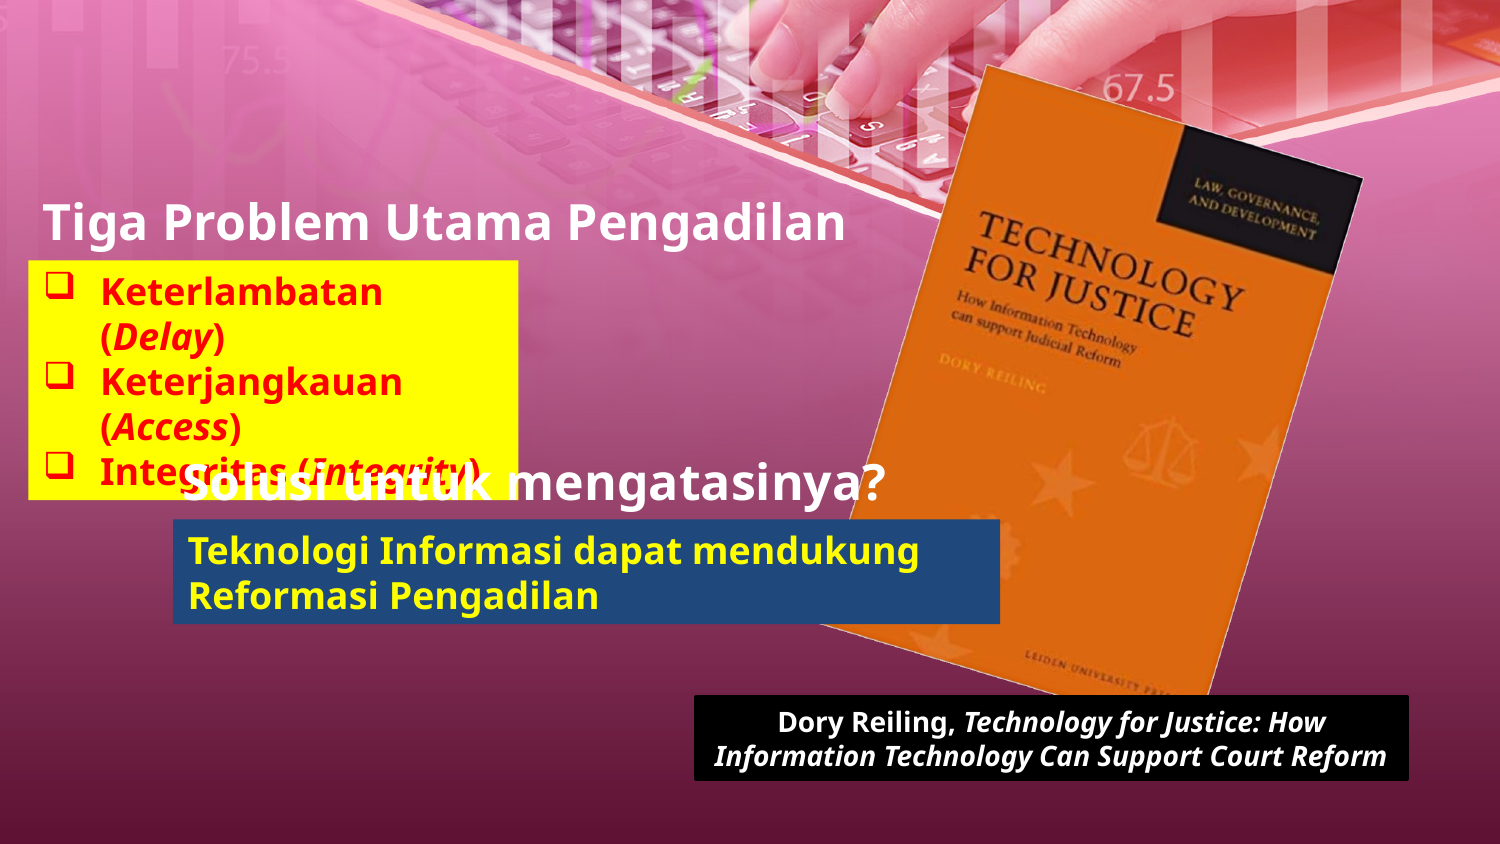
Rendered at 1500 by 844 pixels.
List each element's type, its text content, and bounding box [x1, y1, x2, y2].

text_box Solusi untuk mengatasinya? [167, 443, 887, 519]
picture [0, 0, 1500, 844]
text_box Dory Reiling, Technology for Justice: How Information Technology Can Support Court Reform [694, 695, 1409, 781]
text_box Tiga Problem Utama Pengadilan [28, 182, 887, 258]
text_box Keterlambatan (Delay) Keterjangkauan (Access) Integritas (Integrity) [28, 260, 519, 501]
text_box Teknologi Informasi dapat mendukung Reformasi Pengadilan [173, 519, 887, 625]
